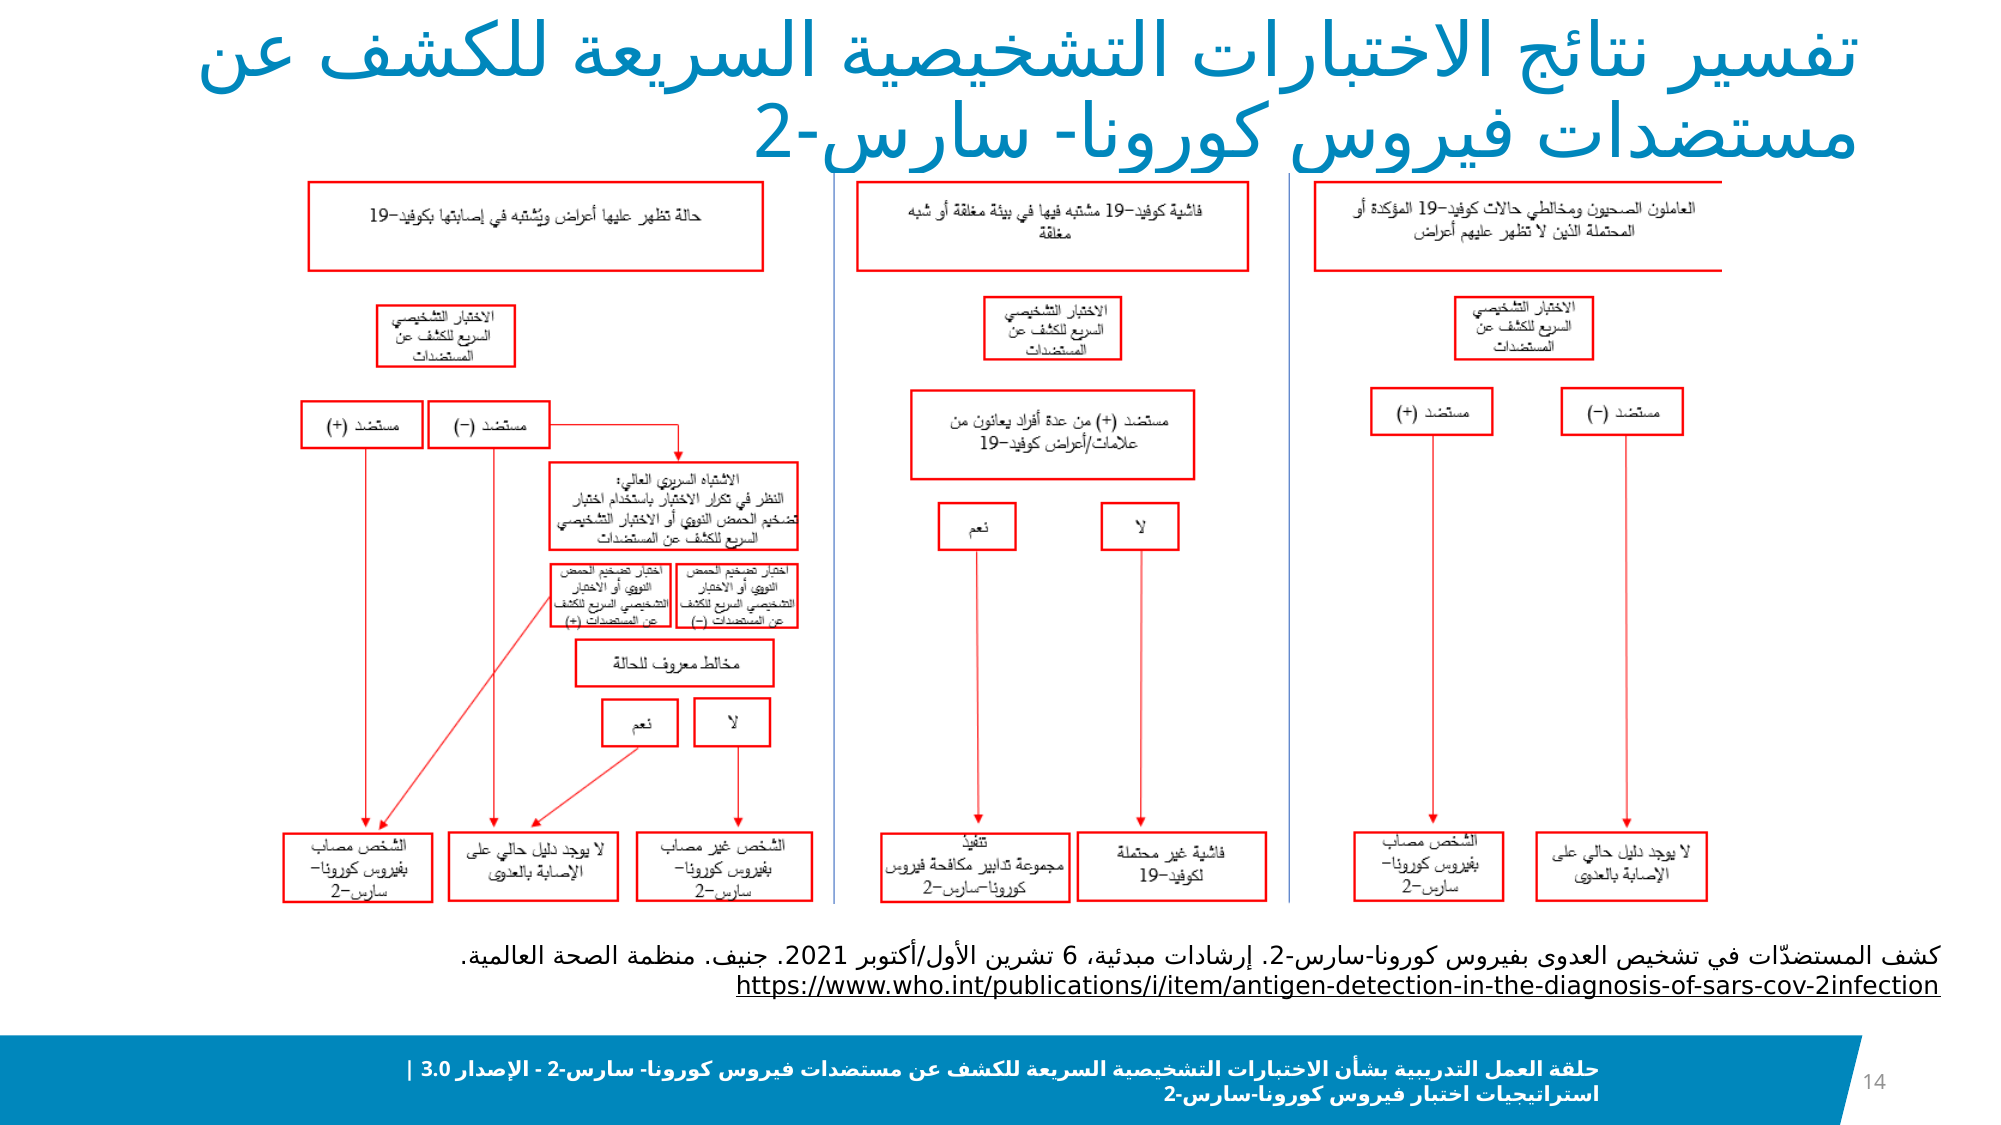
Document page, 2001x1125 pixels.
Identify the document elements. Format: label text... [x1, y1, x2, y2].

text_box كشف المستضدّات في تشخيص العدوى بفيروس كورونا-سارس-2. إرشادات مبدئية، 6 تشرين الأول/أكتوبر 2021. جنيف. منظمة الصحة العالمية. https://www.who.int/publications/i/item/antigen-detection-in-the-diagnosis-of-sars-cov-2infection [43, 931, 1956, 1007]
title تفسير نتائج الاختبارات التشخيصية السريعة للكشف عن مستضدات فيروس كورونا- سارس-2 [96, 66, 1862, 174]
footer حلقة العمل التدريبية بشأن الاختبارات التشخيصية السريعة للكشف عن مستضدات فيروس كورونا- سارس-2 - الإصدار 3.0 | استراتيجيات اختبار فيروس كورونا-سارس-2 [399, 1039, 1600, 1122]
picture [278, 173, 1722, 904]
slide_number 14 [1862, 1035, 1947, 1125]
